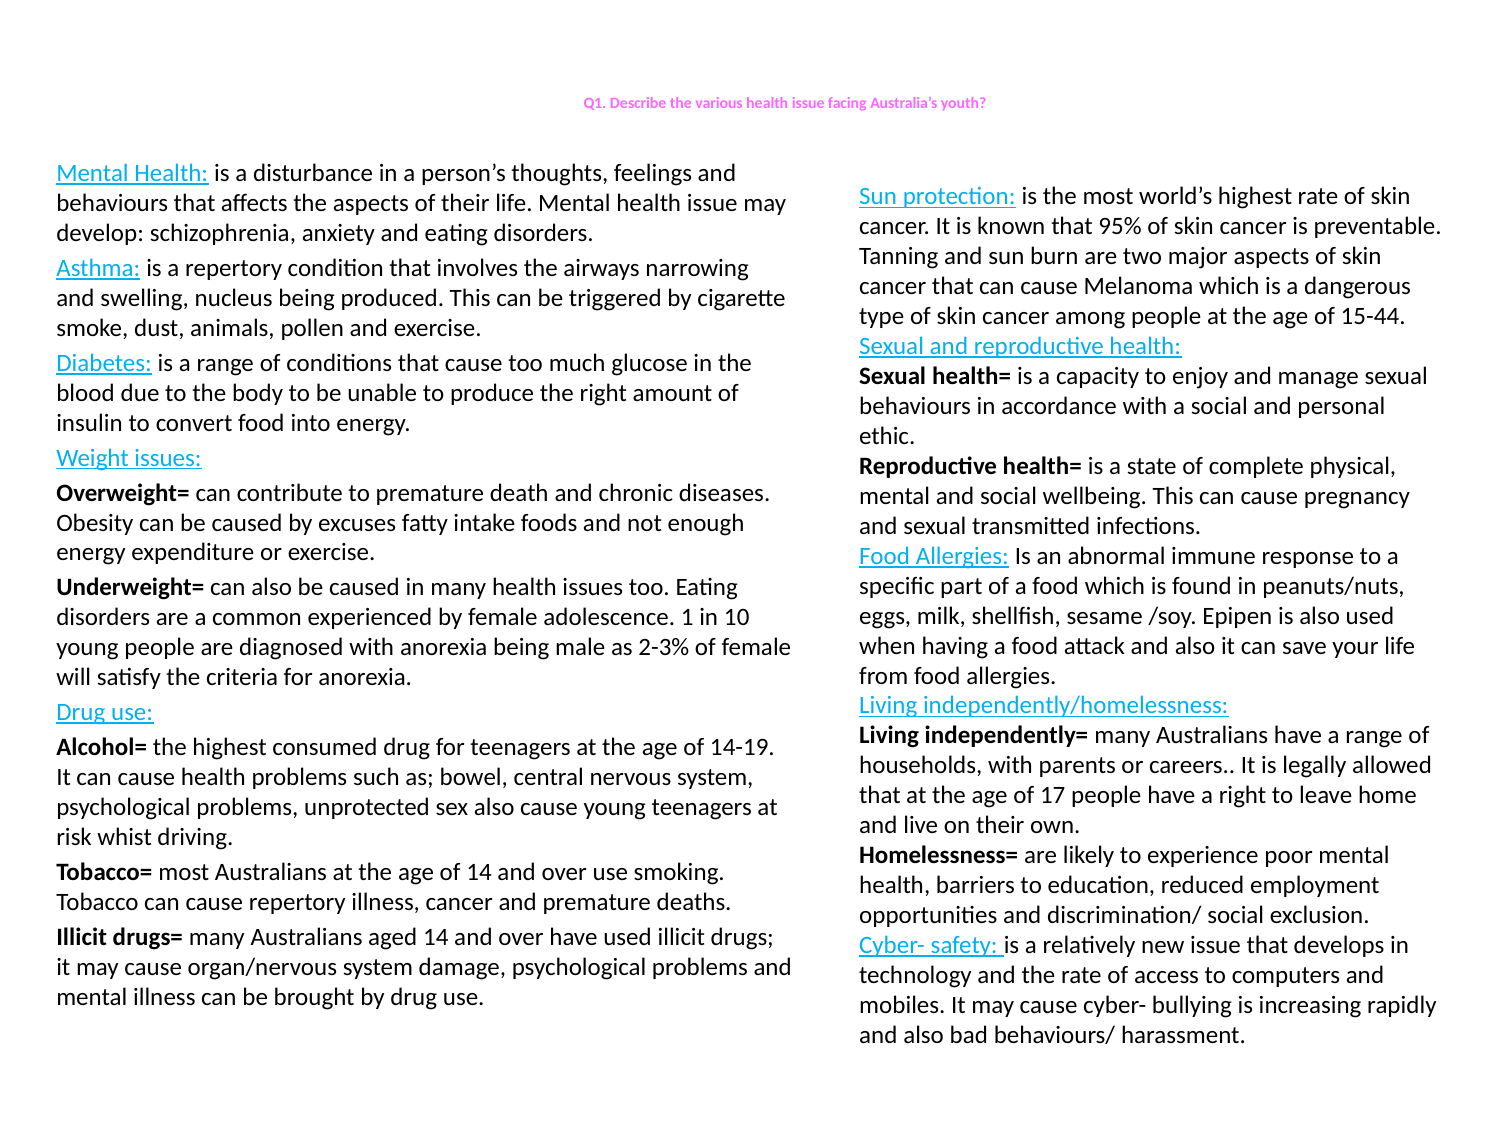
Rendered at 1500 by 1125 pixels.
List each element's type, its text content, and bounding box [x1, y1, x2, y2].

text_box Sun protection: is the most world’s highest rate of skin cancer. It is known that 95% of skin cancer is preventable. Tanning and sun burn are two major aspects of skin cancer that can cause Melanoma which is a dangerous type of skin cancer among people at the age of 15-44. Sexual and reproductive health: Sexual health= is a capacity to enjoy and manage sexual behaviours in accordance with a social and personal ethic. Reproductive health= is a state of complete physical, mental and social wellbeing. This can cause pregnancy and sexual transmitted infections. Food Allergies: Is an abnormal immune response to a specific part of a food which is found in peanuts/nuts, eggs, milk, shellfish, sesame /soy. Epipen is also used when having a food attack and also it can save your life from food allergies. Living independently/homelessness: Living independently= many Australians have a range of households, with parents or careers.. It is legally allowed that at the age of 17 people have a right to leave home and live on their own. Homelessness= are likely to experience poor mental health, barriers to education, reduced employment opportunities and discrimination/ social exclusion. Cyber- safety: is a relatively new issue that develops in technology and the rate of access to computers and mobiles. It may cause cyber- bullying is increasing rapidly and also bad behaviours/ harassment. [844, 172, 1459, 1056]
title Q1. Describe the various health issue facing Australia’s youth? [147, 42, 1423, 161]
subtitle Mental Health: is a disturbance in a person’s thoughts, feelings and behaviours that affects the aspects of their life. Mental health issue may develop: schizophrenia, anxiety and eating disorders. Asthma: is a repertory condition that involves the airways narrowing and swelling, nucleus being produced. This can be triggered by cigarette smoke, dust, animals, pollen and exercise. Diabetes: is a range of conditions that cause too much glucose in the blood due to the body to be unable to produce the right amount of insulin to convert food into energy. Weight issues: Overweight= can contribute to premature death and chronic diseases. Obesity can be caused by excuses fatty intake foods and not enough energy expenditure or exercise. Underweight= can also be caused in many health issues too. Eating disorders are a common experienced by female adolescence. 1 in 10 young people are diagnosed with anorexia being male as 2-3% of female will satisfy the criteria for anorexia. Drug use: Alcohol= the highest consumed drug for teenagers at the age of 14-19. It can cause health problems such as; bowel, central nervous system, psychological problems, unprotected sex also cause young teenagers at risk whist driving. Tobacco= most Australians at the age of 14 and over use smoking. Tobacco can cause repertory illness, cancer and premature deaths. Illicit drugs= many Australians aged 14 and over have used illicit drugs; it may cause organ/nervous system damage, psychological problems and mental illness can be brought by drug use. [41, 149, 809, 1024]
